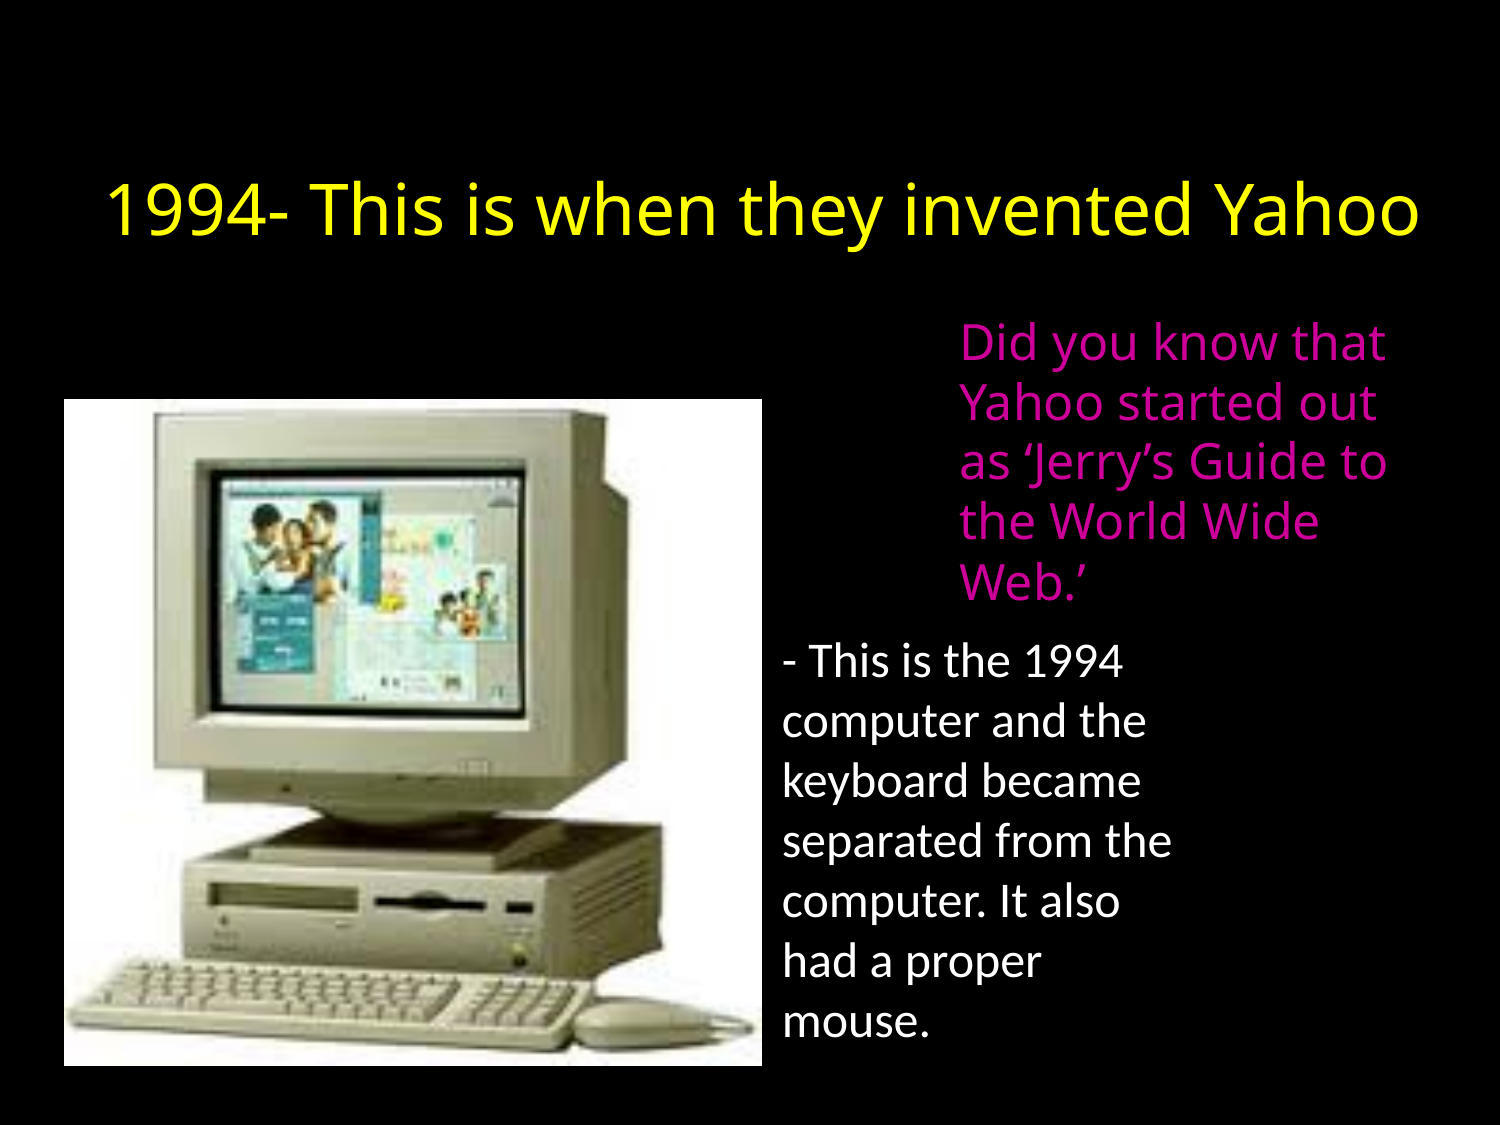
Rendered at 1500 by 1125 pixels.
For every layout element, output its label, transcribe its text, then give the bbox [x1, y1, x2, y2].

picture [64, 398, 762, 1067]
text_box - This is the 1994 computer and the keyboard became separated from the computer. It also had a proper mouse. [767, 619, 1193, 1055]
title 1994- This is when they invented Yahoo [88, 113, 1439, 302]
text_box Did you know that Yahoo started out as ‘Jerry’s Guide to the World Wide Web.’ [944, 302, 1430, 618]
